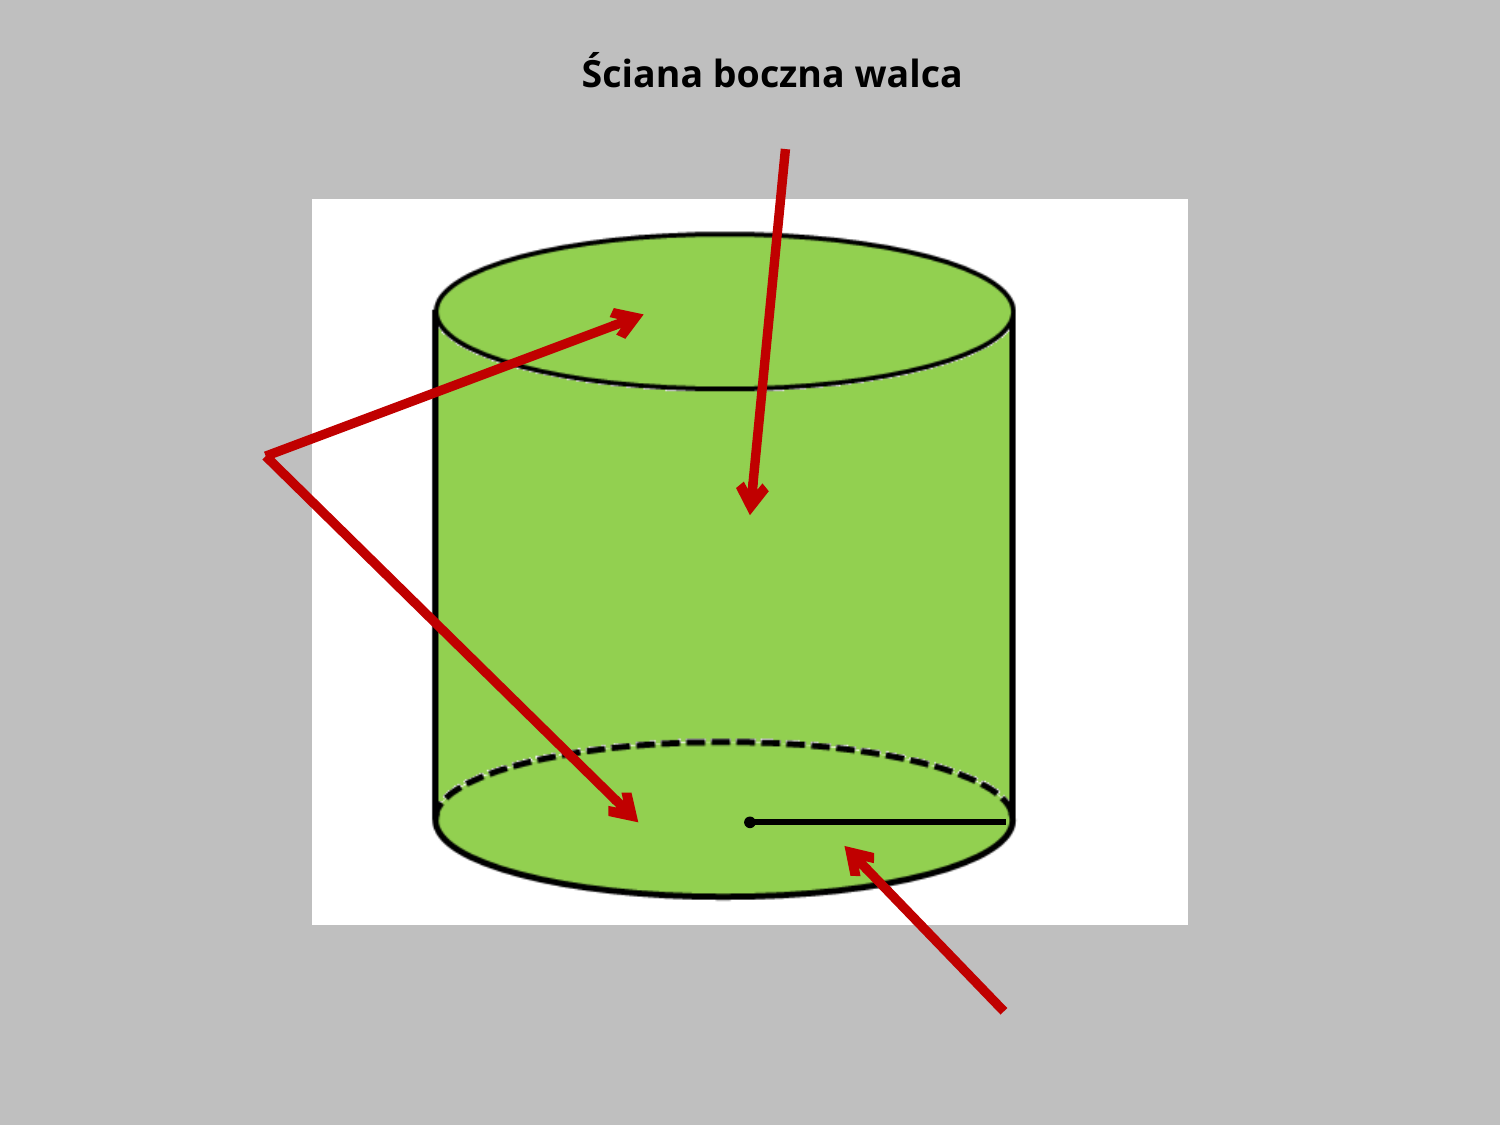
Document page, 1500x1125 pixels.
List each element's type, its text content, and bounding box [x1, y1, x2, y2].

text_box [265, 314, 644, 457]
picture [312, 199, 1188, 926]
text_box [749, 148, 786, 516]
text_box Ściana boczna walca [566, 42, 1004, 103]
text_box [265, 455, 639, 823]
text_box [844, 845, 1005, 1012]
